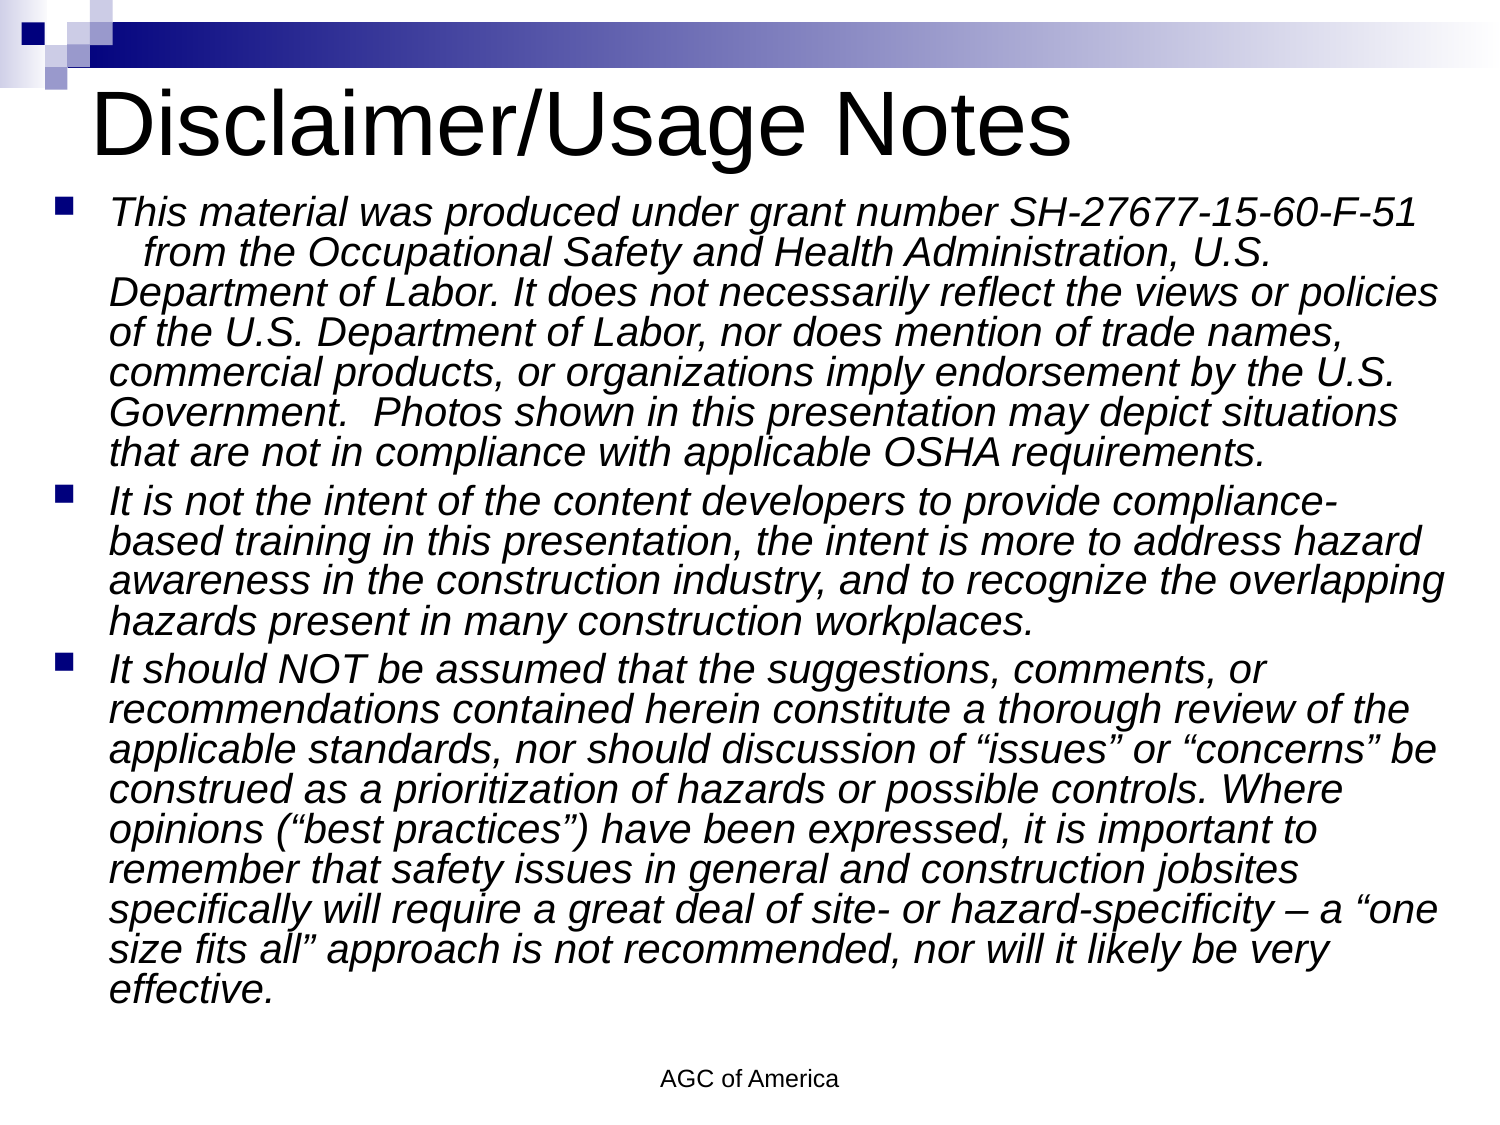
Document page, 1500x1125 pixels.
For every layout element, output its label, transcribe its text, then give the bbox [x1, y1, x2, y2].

list This material was produced under grant number SH-27677-15-60-F-51 from the Occupational Safety and Health Administration, U.S. Department of Labor. It does not necessarily reflect the views or policies of the U.S. Department of Labor, nor does mention of trade names, commercial products, or organizations imply endorsement by the U.S. Government. Photos shown in this presentation may depict situations that are not in compliance with applicable OSHA requirements. It is not the intent of the content developers to provide compliance-based training in this presentation, the intent is more to address hazard awareness in the construction industry, and to recognize the overlapping hazards present in many construction workplaces. It should NOT be assumed that the suggestions, comments, or recommendations contained herein constitute a thorough review of the applicable standards, nor should discussion of “issues” or “concerns” be construed as a prioritization of hazards or possible controls. Where opinions (“best practices”) have been expressed, it is important to remember that safety issues in general and construction jobsites specifically will require a great deal of site- or hazard-specificity – a “one size fits all” approach is not recommended, nor will it likely be very effective. [37, 187, 1463, 1100]
title Disclaimer/Usage Notes [75, 24, 1425, 187]
footer AGC of America [512, 1025, 988, 1100]
